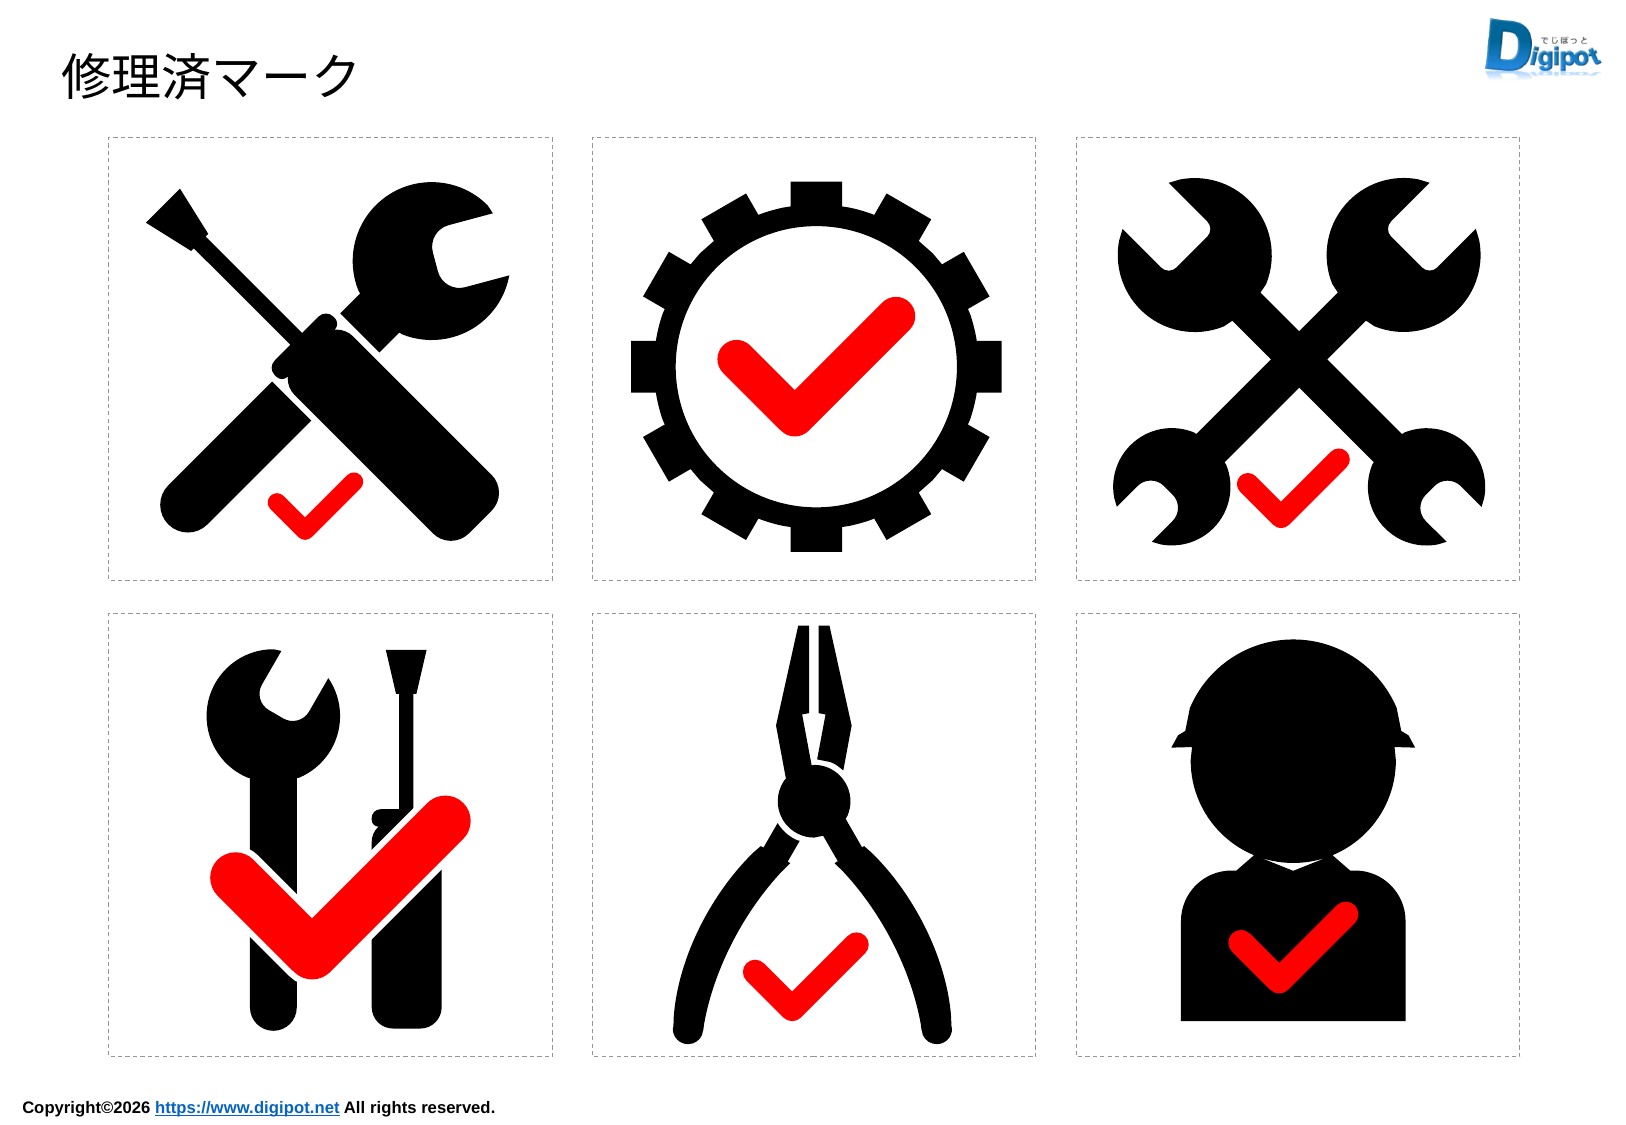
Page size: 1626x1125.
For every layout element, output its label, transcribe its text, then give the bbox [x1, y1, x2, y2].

text_box 修理済マーク [46, 38, 377, 113]
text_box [631, 181, 1002, 552]
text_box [145, 182, 510, 541]
picture [1485, 18, 1602, 82]
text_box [206, 649, 471, 1031]
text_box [1171, 639, 1416, 1022]
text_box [1068, 139, 1519, 591]
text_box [672, 625, 952, 1045]
